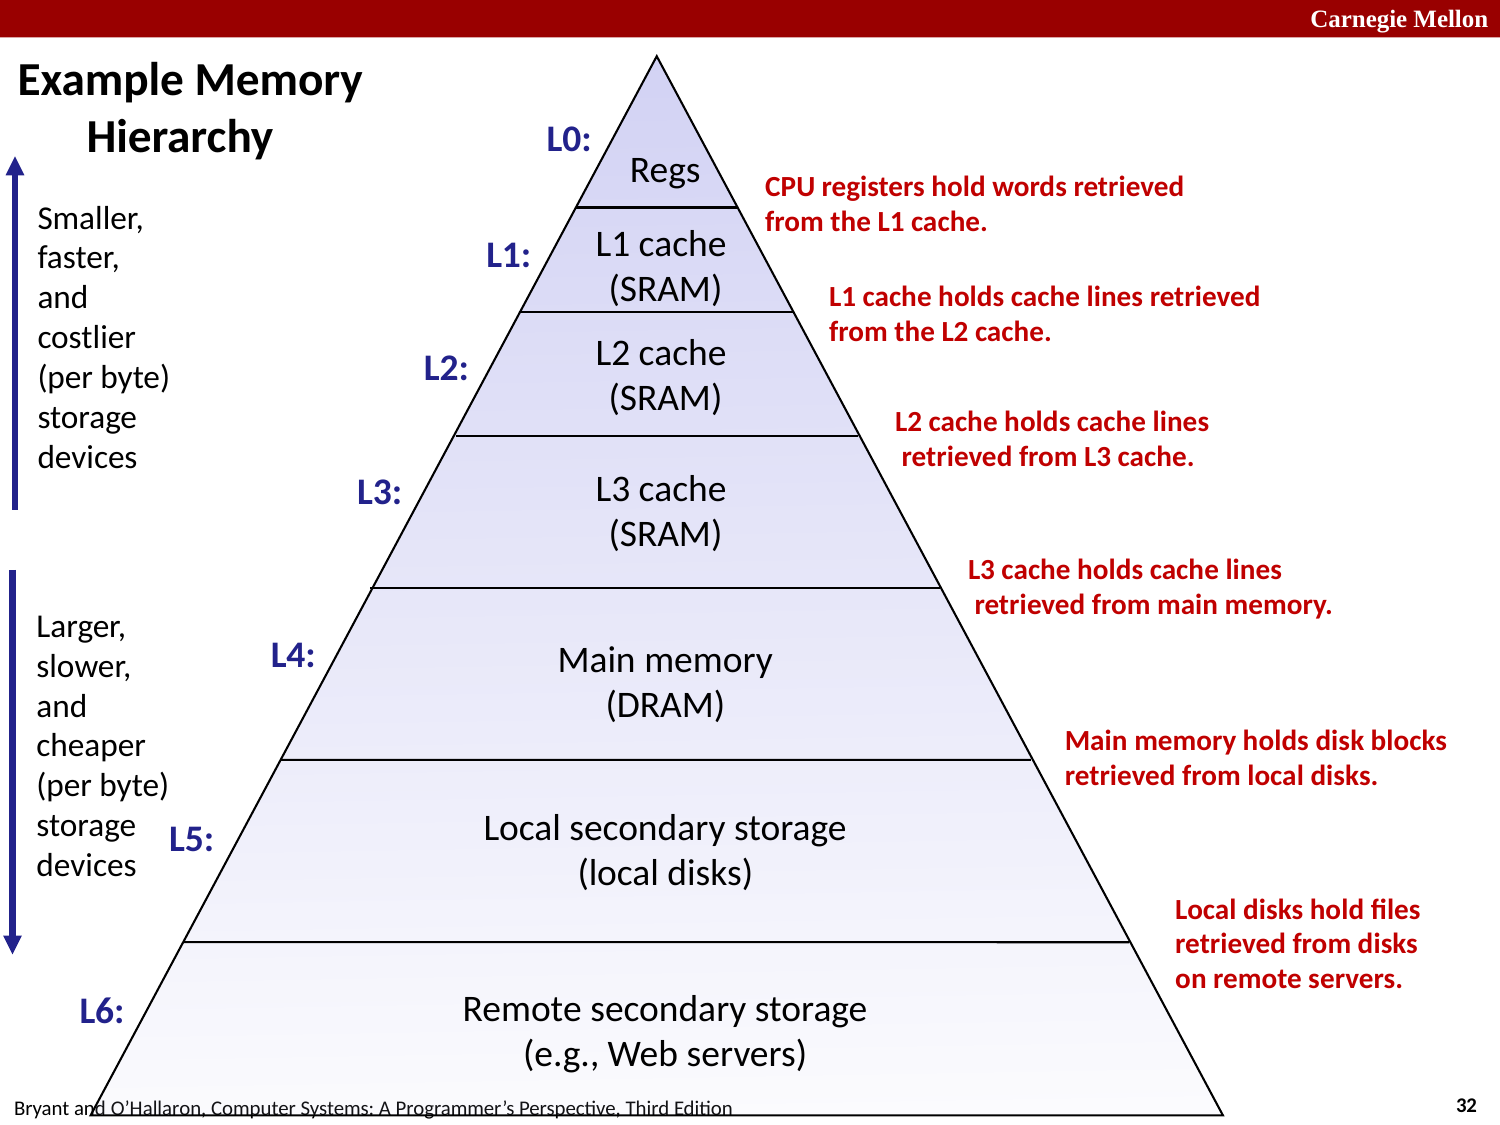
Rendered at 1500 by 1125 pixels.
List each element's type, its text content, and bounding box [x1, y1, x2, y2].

text_box Main memory holds disk blocks retrieved from local disks. [1057, 713, 1461, 799]
text_box [6, 569, 19, 955]
text_box Regs [622, 137, 709, 197]
title Example Memory Hierarchy [9, 40, 1441, 170]
text_box L5: [161, 806, 222, 866]
text_box L2 cache (SRAM) [587, 320, 743, 425]
text_box [90, 217, 1223, 1116]
text_box L6: [71, 978, 133, 1039]
text_box CPU registers hold words retrieved from the L1 cache. [757, 160, 1222, 245]
text_box L4: [263, 623, 324, 683]
text_box L2 cache holds cache lines retrieved from L3 cache. [887, 394, 1304, 480]
slide_number 32 [1448, 1084, 1488, 1123]
text_box Smaller, faster, and costlier (per byte) storage devices [30, 188, 178, 483]
text_box Local secondary storage (local disks) [475, 795, 855, 901]
text_box L1 cache holds cache lines retrieved from the L2 cache. [821, 269, 1273, 355]
text_box L1 cache (SRAM) [587, 211, 743, 312]
text_box [520, 56, 740, 312]
text_box L3: [349, 459, 410, 519]
text_box Remote secondary storage (e.g., Web servers) [455, 976, 876, 1081]
text_box Local disks hold files retrieved from disks on remote servers. [1167, 882, 1492, 1003]
text_box L1: [478, 222, 539, 283]
text_box Main memory (DRAM) [550, 627, 781, 733]
text_box L3 cache holds cache lines retrieved from main memory. [960, 542, 1418, 628]
text_box L2: [416, 335, 477, 395]
text_box L0: [539, 106, 600, 166]
text_box L3 cache (SRAM) [587, 456, 743, 562]
text_box Larger, slower, and cheaper (per byte) storage devices [28, 596, 177, 891]
text_box [8, 156, 22, 510]
